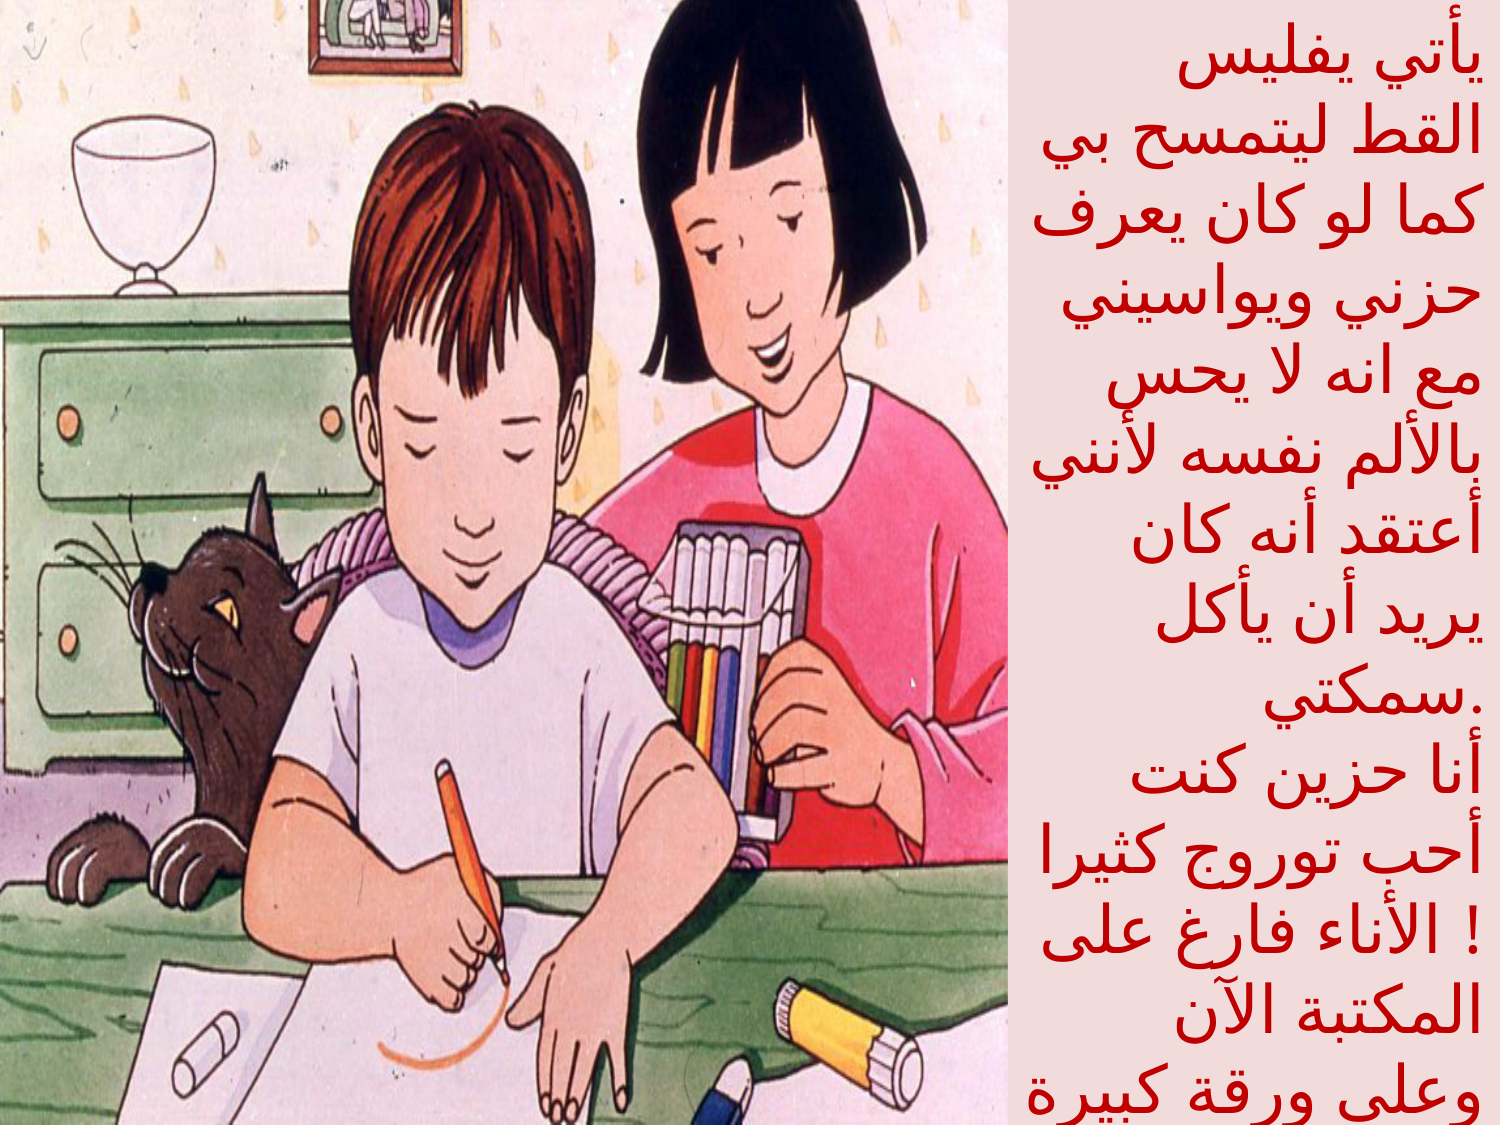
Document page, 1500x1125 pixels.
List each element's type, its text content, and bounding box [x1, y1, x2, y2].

text_box يأتي يفليس القط ليتمسح بي كما لو كان يعرف حزني ويواسيني مع انه لا يحس بالألم نفسه لأنني أعتقد أنه كان يريد أن يأكل سمكتي. أنا حزين كنت أحب توروج كثيرا ! الأناء فارغ على المكتبة الآن وعلى ورقة كبيرة أخذ تيمو بالرسم ... أحزروا ماذا؟؟؟... [1009, 0, 1500, 1125]
picture [0, 0, 1008, 1125]
